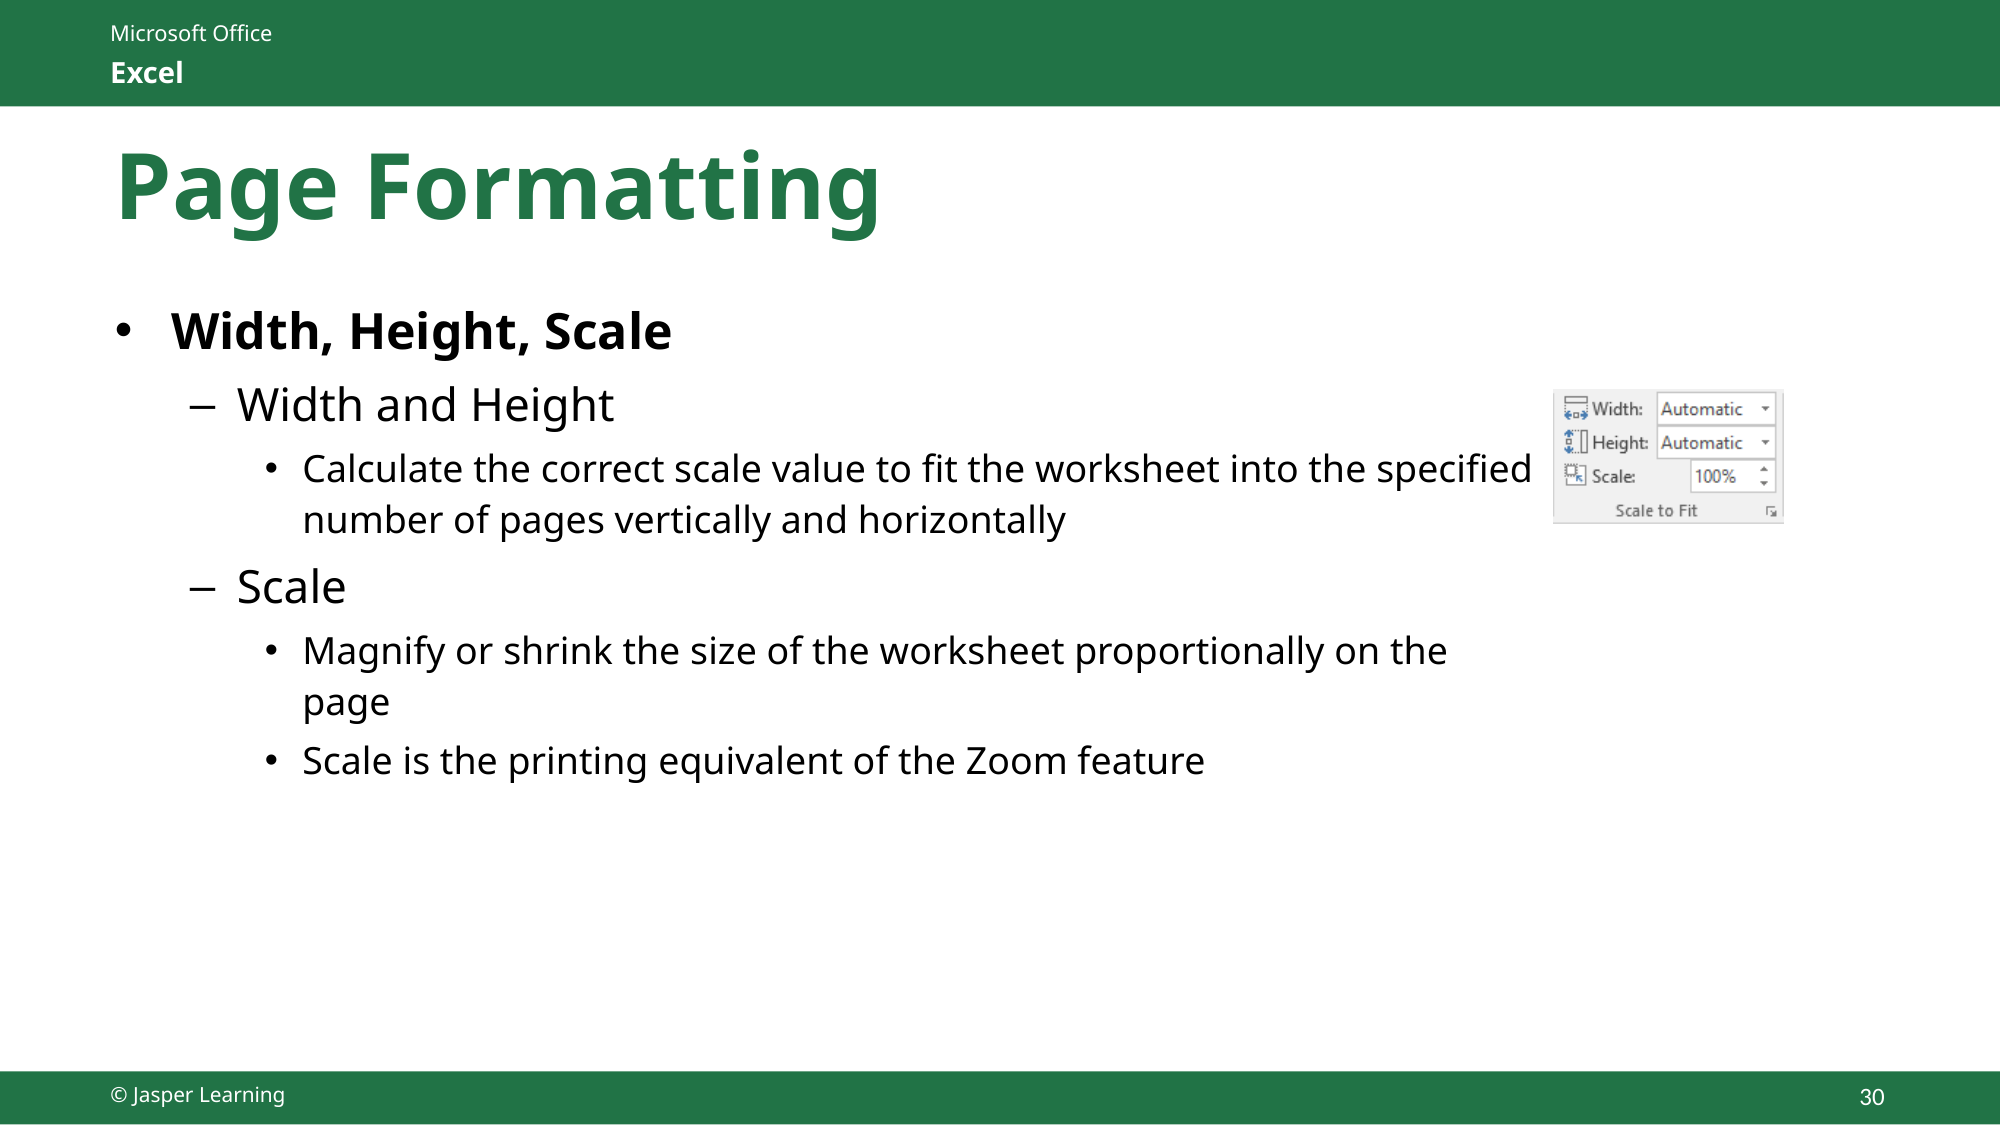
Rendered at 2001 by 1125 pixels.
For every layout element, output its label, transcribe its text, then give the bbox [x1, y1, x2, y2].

slide_number 30 [1433, 1065, 1900, 1125]
title Page Formatting [99, 118, 1866, 248]
list Width, Height, Scale Width and Height Calculate the correct scale value to fit the worksheet into the specified number of pages vertically and horizontally Scale Magnify or shrink the size of the worksheet proportionally on the page Scale is the printing equivalent of the Zoom feature [99, 283, 1554, 1026]
picture [1553, 389, 1785, 525]
footer © Jasper Learning [95, 1065, 729, 1125]
